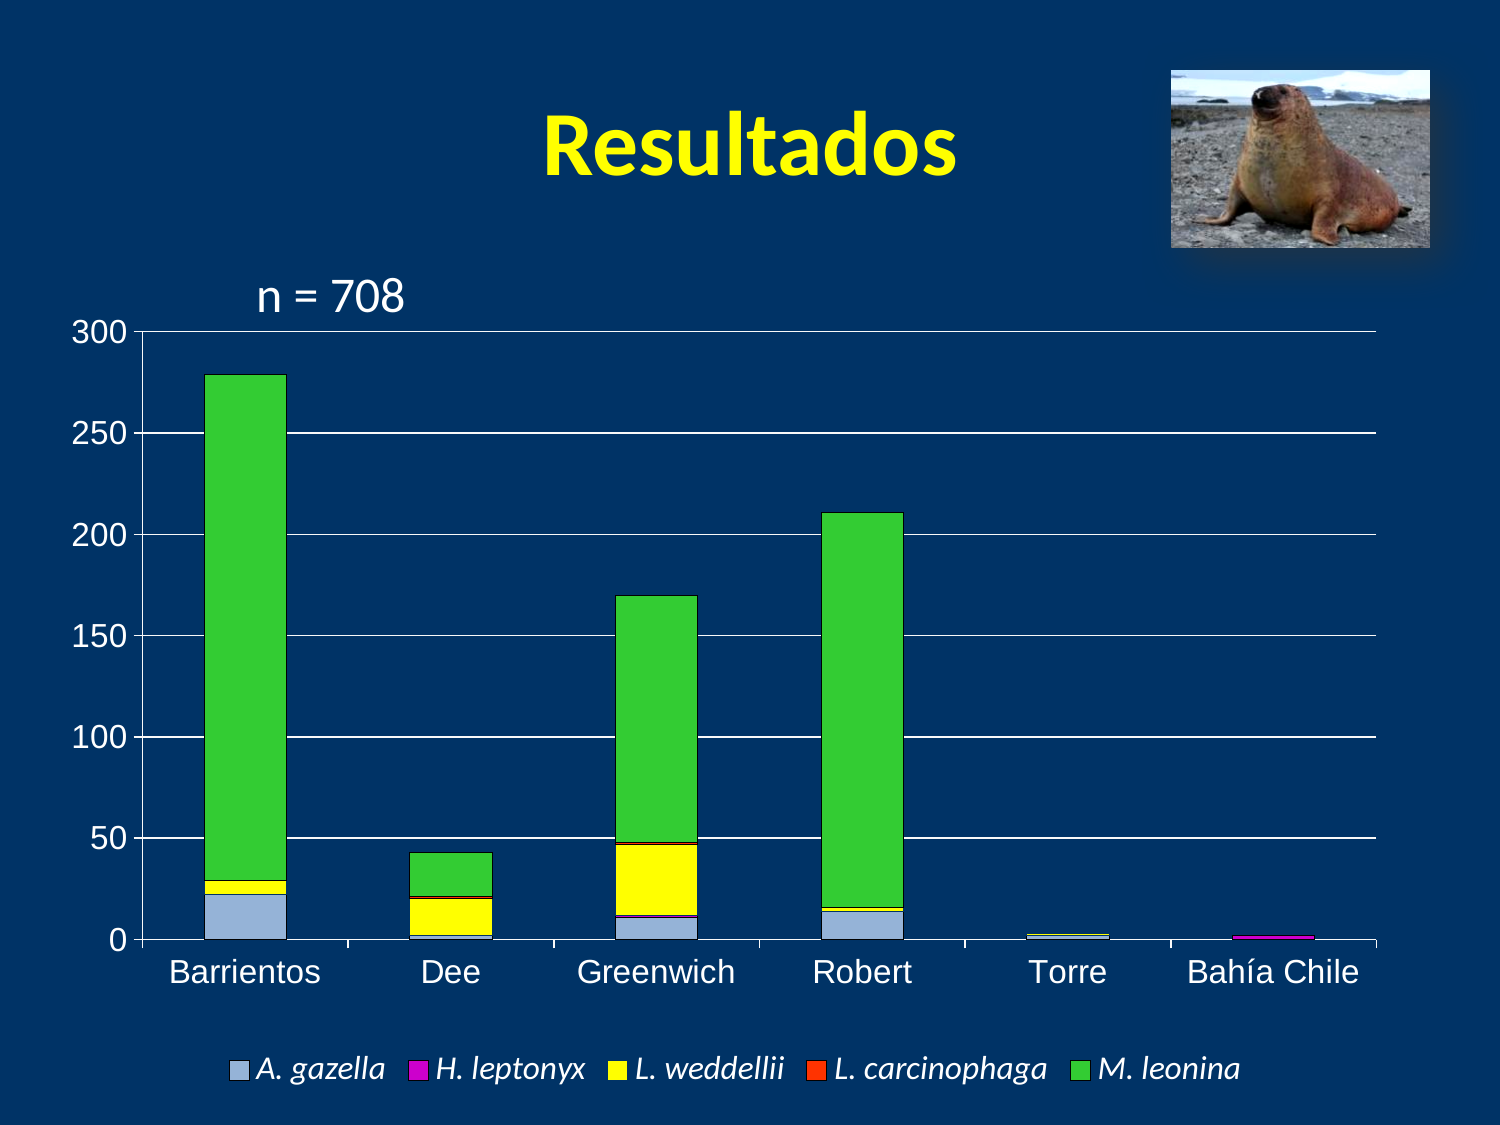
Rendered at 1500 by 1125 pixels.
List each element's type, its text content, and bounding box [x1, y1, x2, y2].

chart [41, 290, 1430, 1095]
title Resultados [75, 45, 1425, 233]
picture [1171, 70, 1430, 248]
text_box n = 708 [241, 255, 421, 289]
